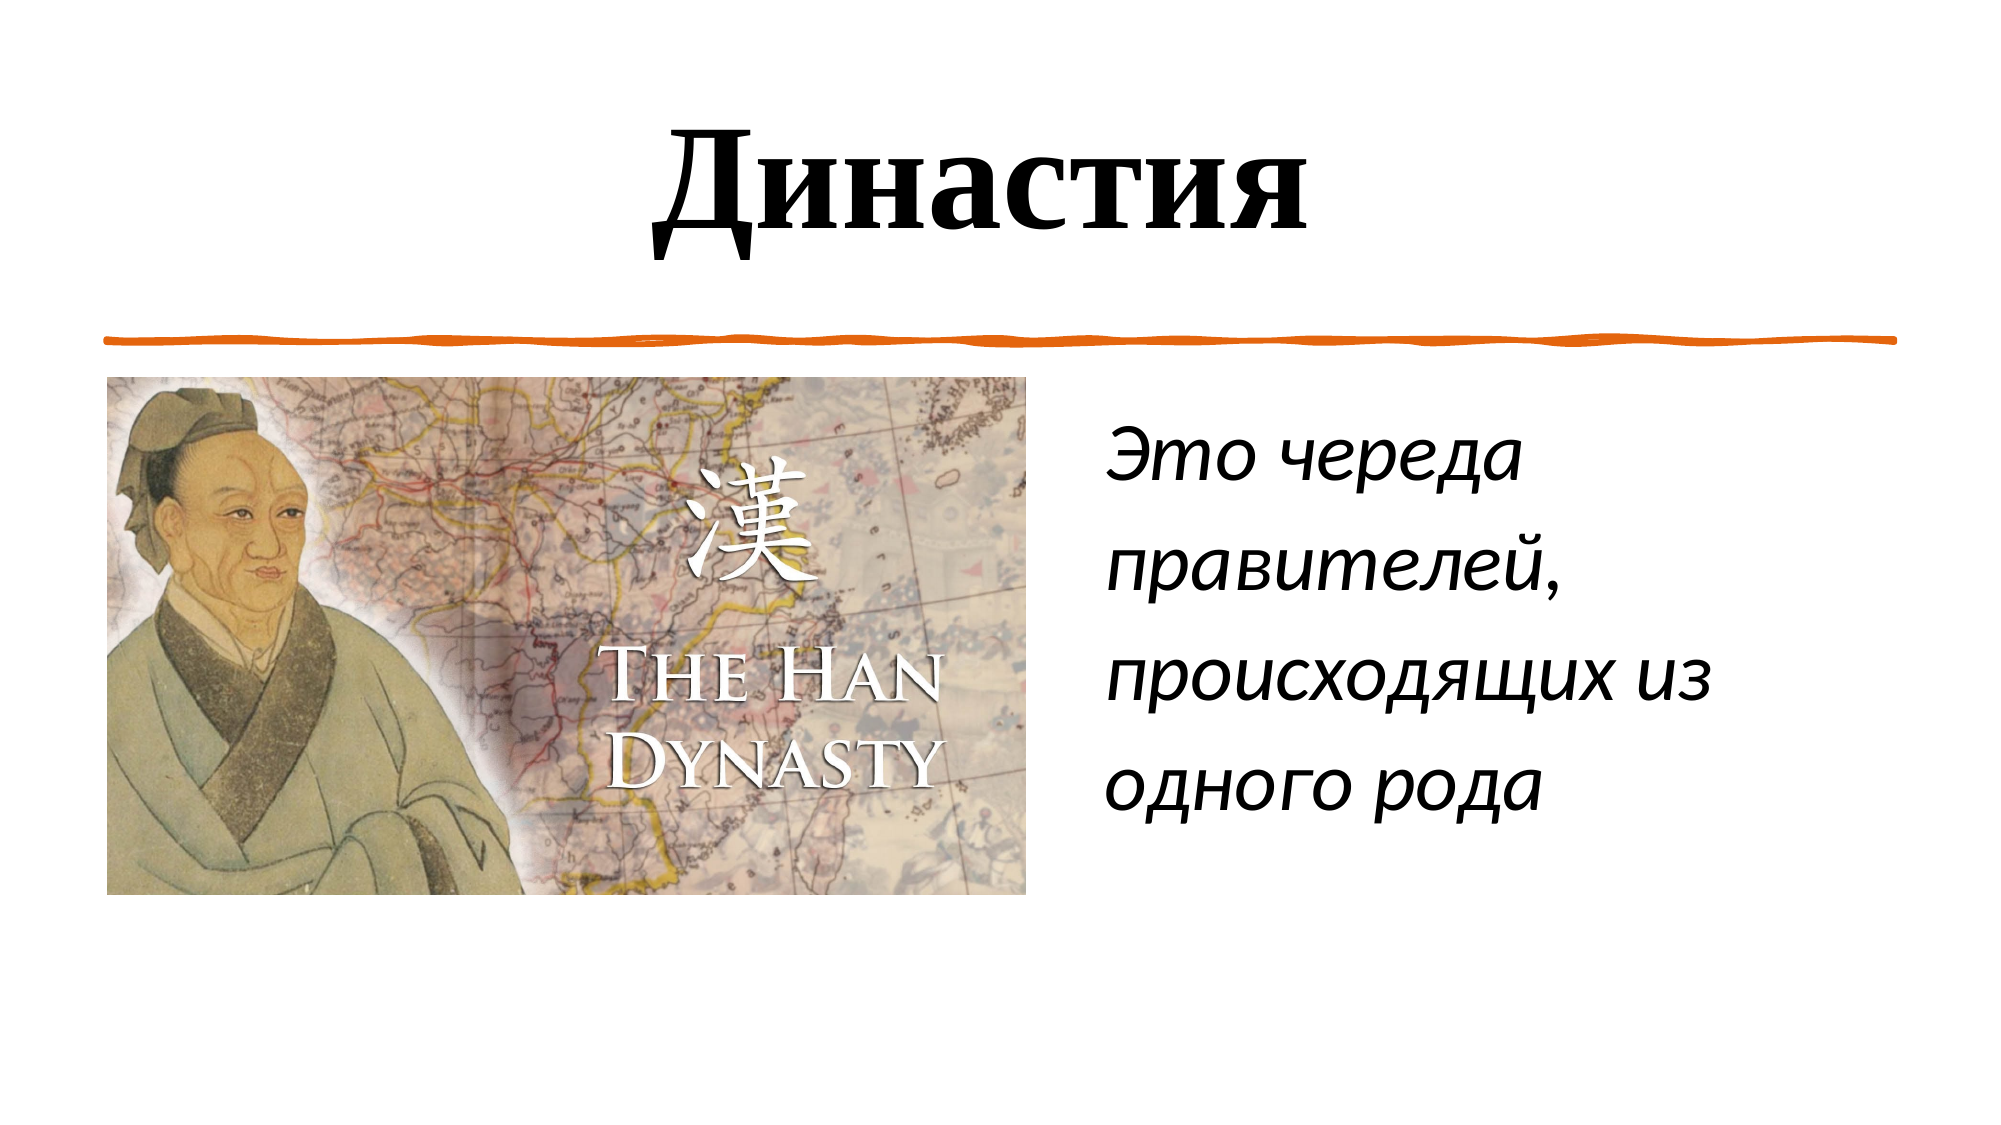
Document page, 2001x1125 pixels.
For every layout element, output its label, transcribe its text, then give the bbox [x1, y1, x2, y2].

title Династия [137, 59, 1863, 278]
picture [107, 377, 1026, 895]
list Это череда правителей, происходящих из одного рода [1089, 379, 1940, 1016]
